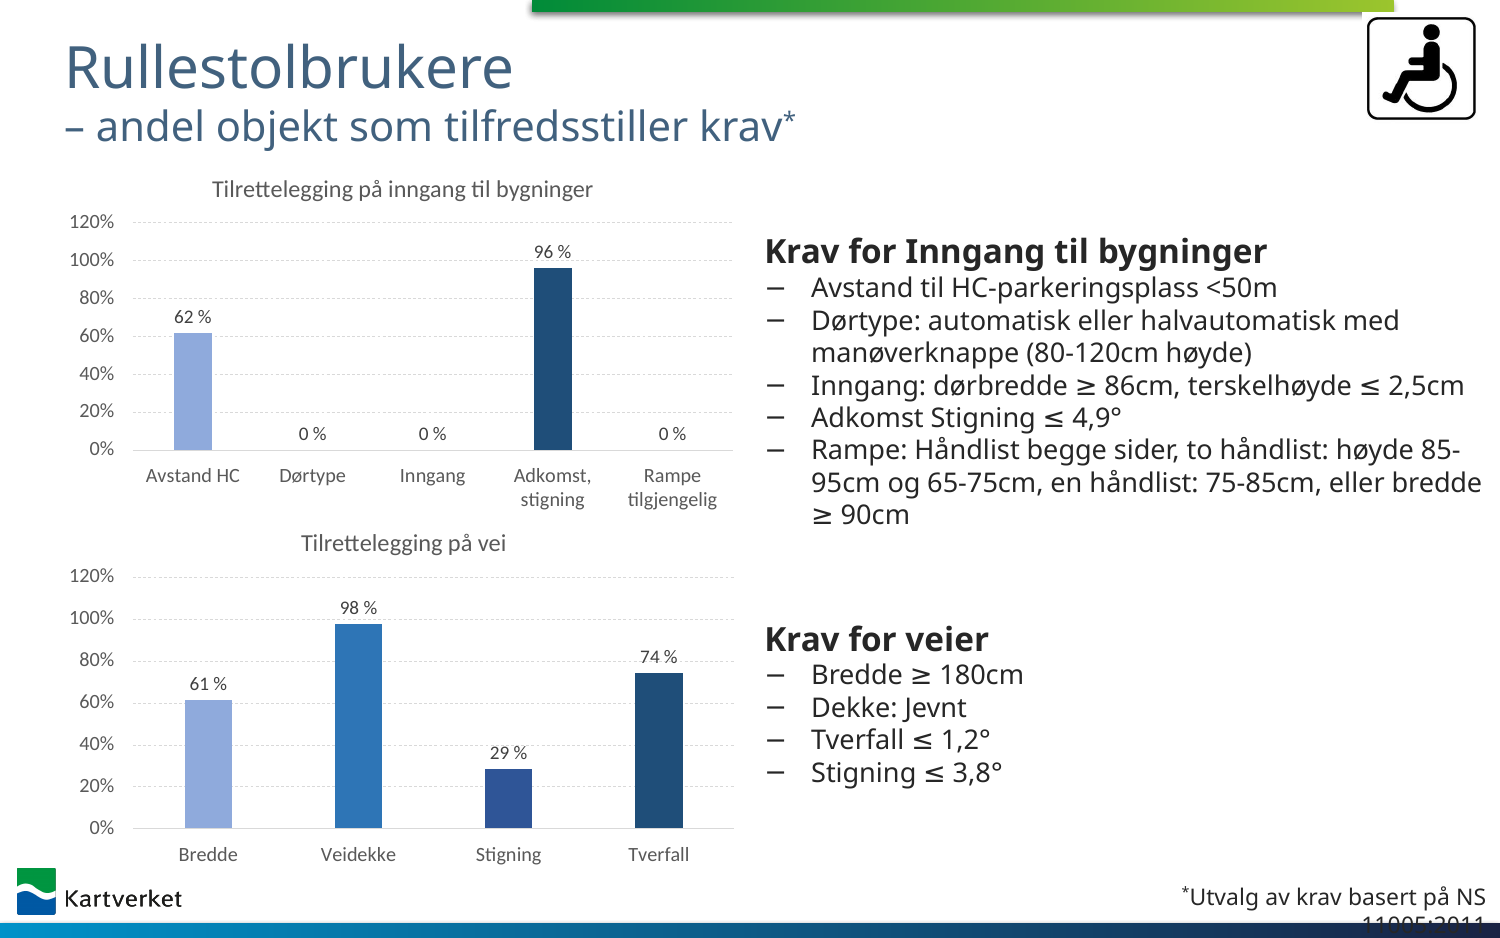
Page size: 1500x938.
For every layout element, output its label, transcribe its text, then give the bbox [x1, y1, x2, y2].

text_box *Utvalg av krav basert på NS 11005:2011 [1068, 873, 1500, 938]
picture [1362, 12, 1481, 126]
text_box Krav for veier Bredde ≥ 180cm Dekke: Jevnt Tverfall ≤ 1,2° Stigning ≤ 3,8° [749, 610, 1500, 795]
text_box Krav for Inngang til bygninger Avstand til HC-parkeringsplass <50m Dørtype: automatisk eller halvautomatisk med manøverknappe (80-120cm høyde) Inngang: dørbredde ≥ 86cm, terskelhøyde ≤ 2,5cm Adkomst Stigning ≤ 4,9° Rampe: Håndlist begge sider, to håndlist: høyde 85-95cm og 65-75cm, en håndlist: 75-85cm, eller bredde ≥ 90cm [749, 223, 1500, 538]
picture [62, 520, 746, 874]
text_box Rullestolbrukere – andel objekt som tilfredsstiller krav* [49, 25, 1431, 158]
picture [62, 166, 744, 519]
